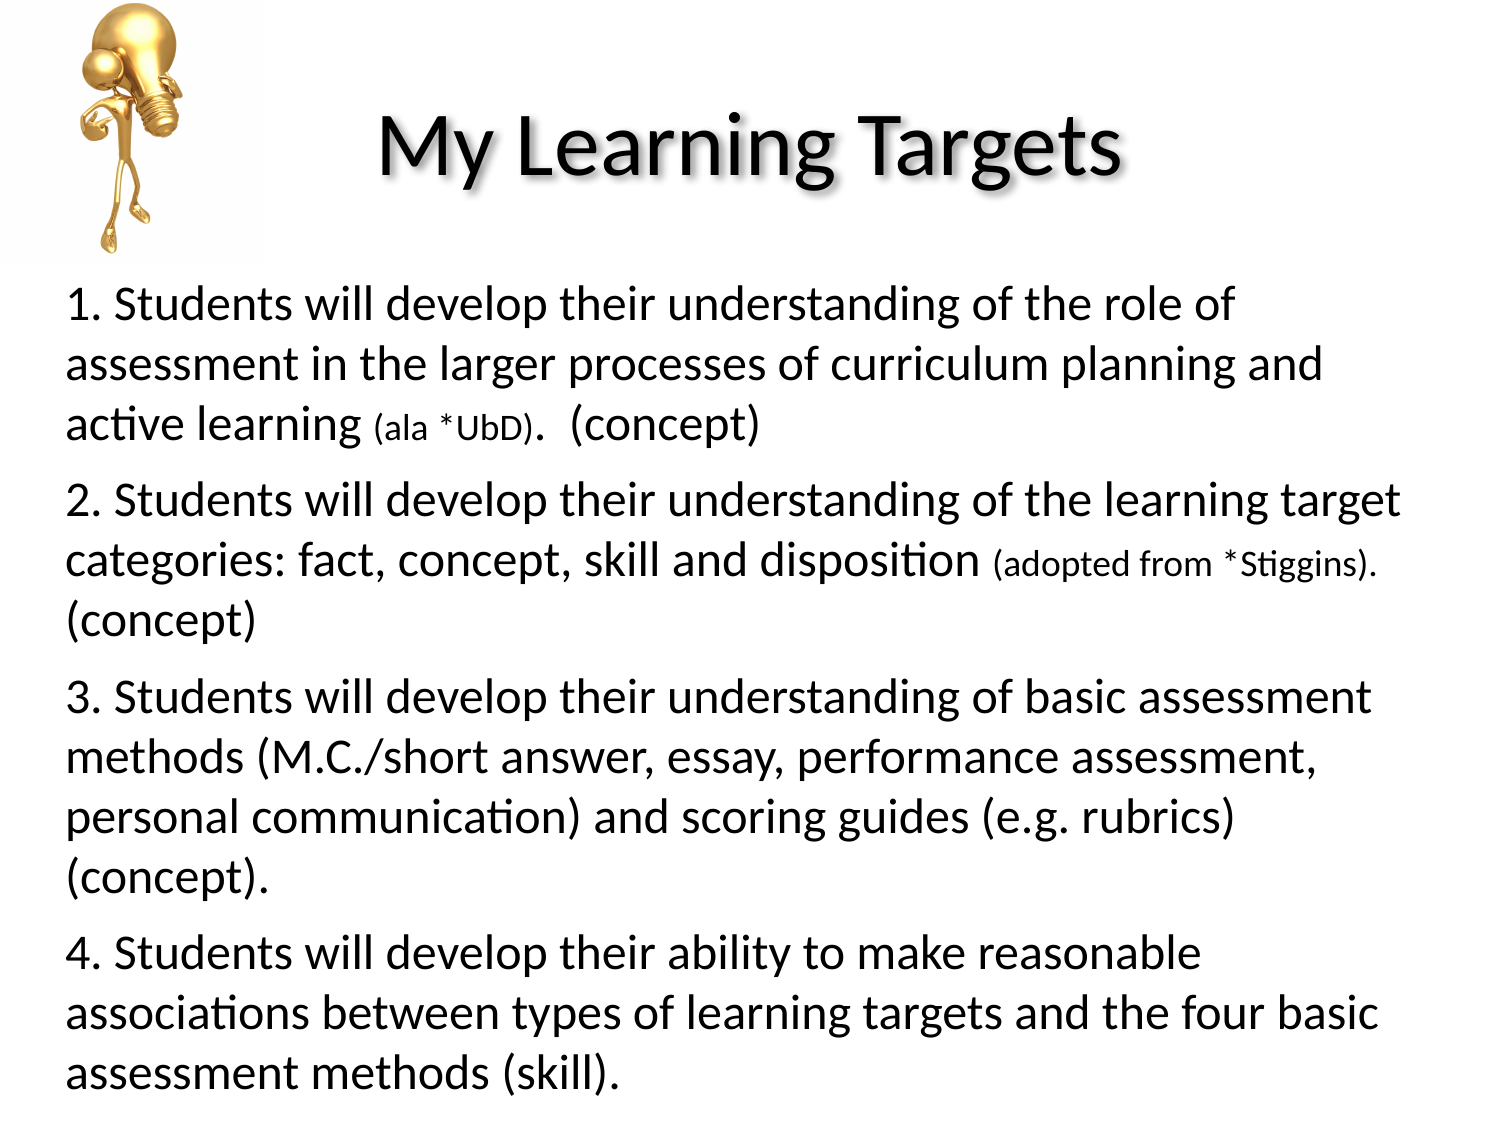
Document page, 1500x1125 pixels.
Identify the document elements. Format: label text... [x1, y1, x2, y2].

title My Learning Targets [266, 45, 1425, 233]
picture [0, 0, 263, 263]
text_box 1. Students will develop their understanding of the role of assessment in the larger processes of curriculum planning and active learning (ala *UbD). (concept) 2. Students will develop their understanding of the learning target categories: fact, concept, skill and disposition (adopted from *Stiggins). (concept) 3. Students will develop their understanding of basic assessment methods (M.C./short answer, essay, performance assessment, personal communication) and scoring guides (e.g. rubrics) (concept). 4. Students will develop their ability to make reasonable associations between types of learning targets and the four basic assessment methods (skill). [49, 262, 1463, 1075]
